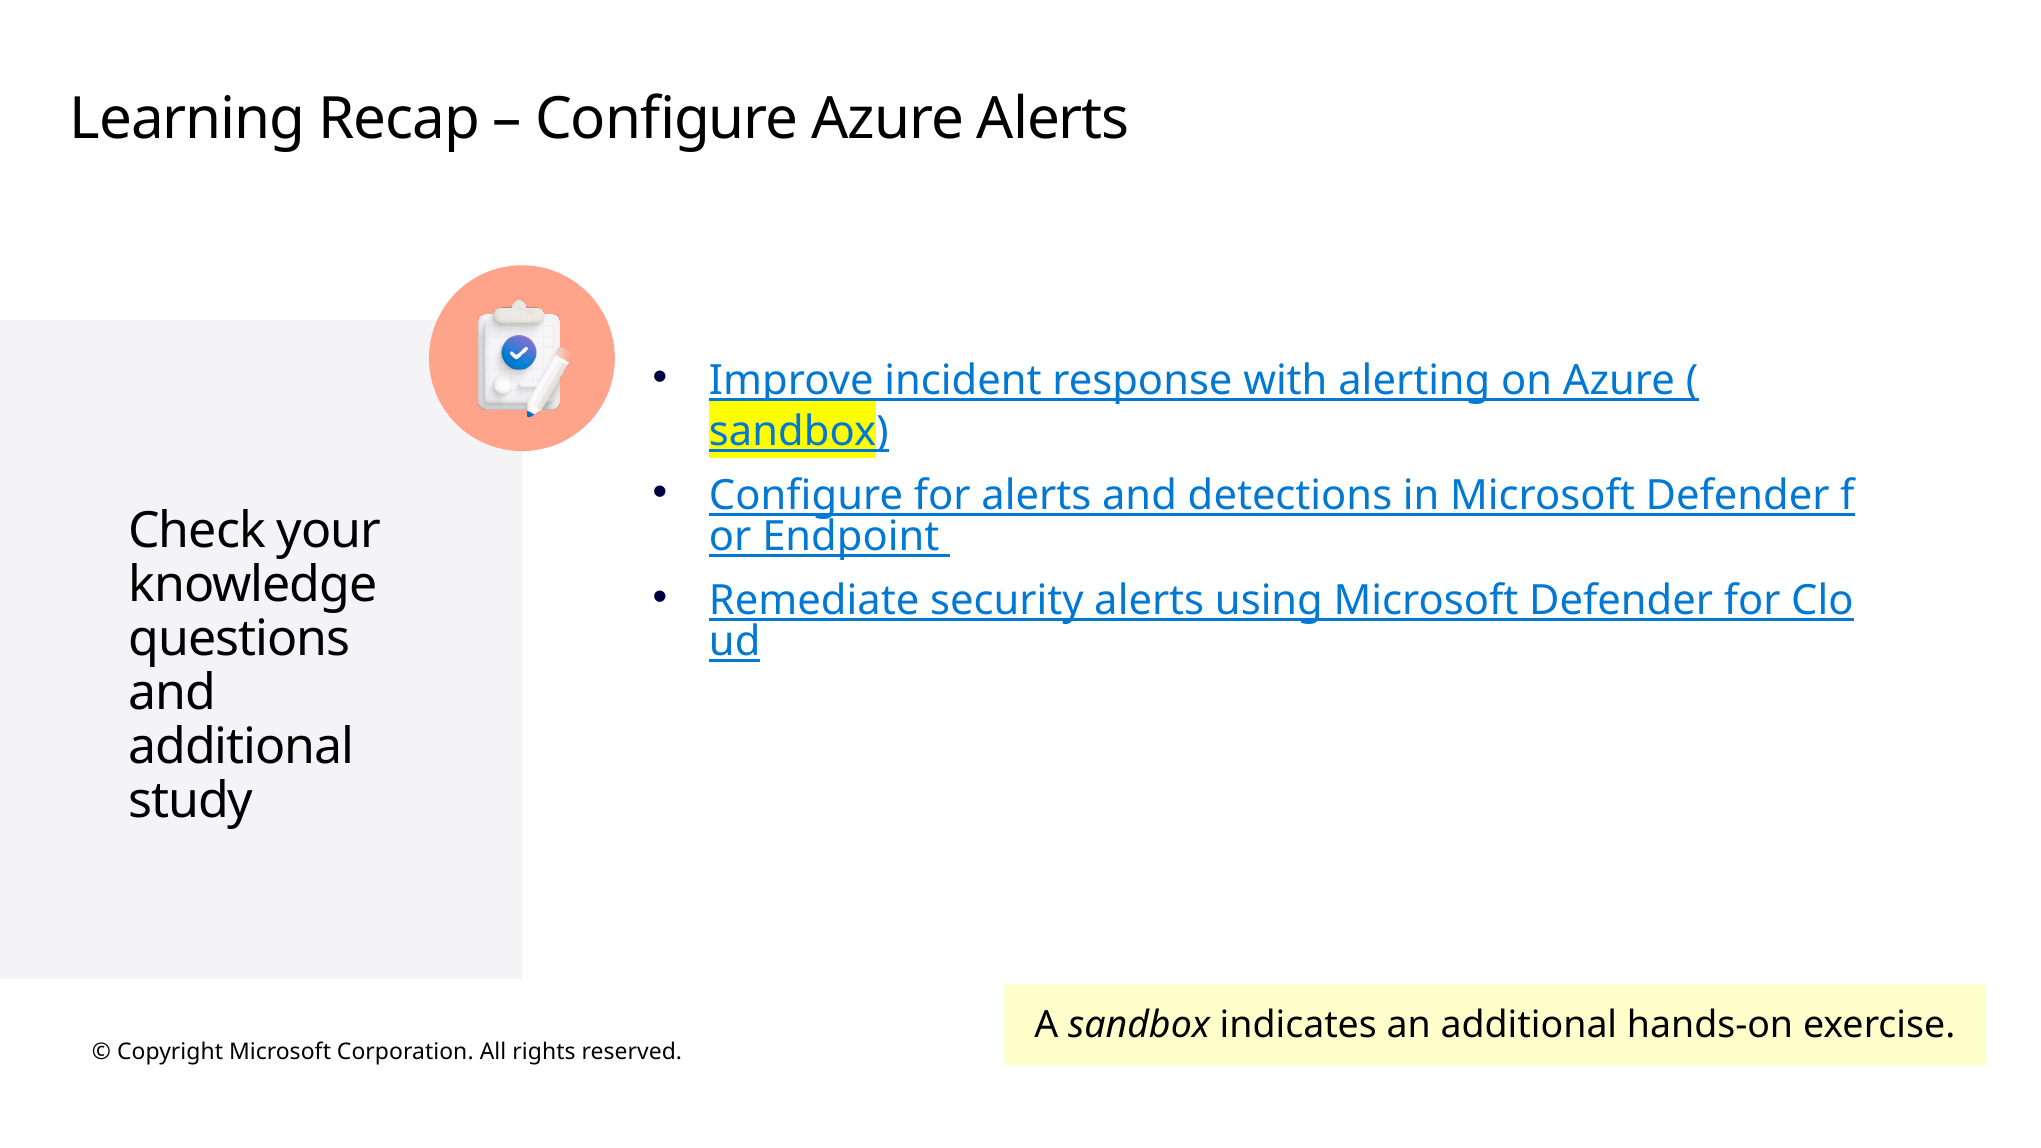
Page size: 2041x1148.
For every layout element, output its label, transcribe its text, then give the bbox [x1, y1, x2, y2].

text_box A sandbox indicates an additional hands-on exercise. [1004, 984, 1987, 1066]
text_box Improve incident response with alerting on Azure (sandbox) Configure for alerts and detections in Microsoft Defender for Endpoint Remediate security alerts using Microsoft Defender for Cloud [634, 335, 1881, 741]
title Learning Recap – Configure Azure Alerts [70, 73, 1968, 188]
picture [463, 300, 580, 417]
